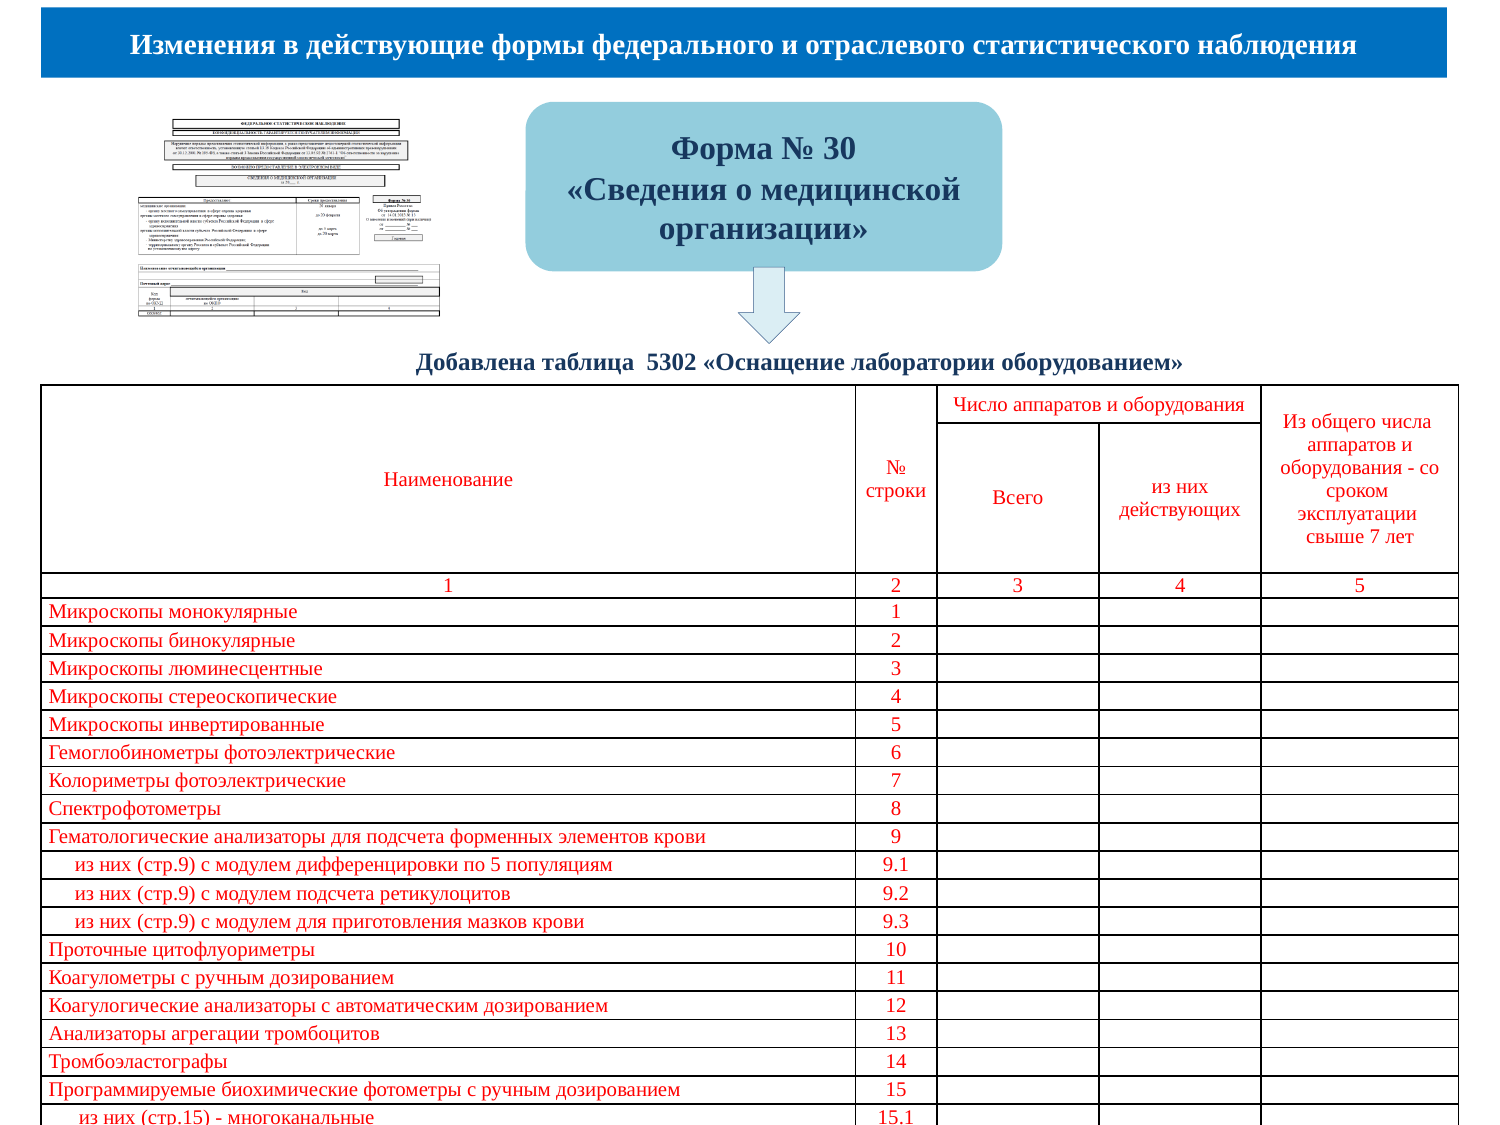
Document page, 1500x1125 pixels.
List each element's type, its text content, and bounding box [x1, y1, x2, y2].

table_cell 9 [856, 824, 936, 850]
table_cell Коагулометры с ручным дозированием [42, 964, 855, 990]
text_box Форма № 30 «Сведения о медицинской организации» [523, 99, 1005, 274]
table_cell [1100, 880, 1260, 906]
table_cell Проточные цитофлуориметры [42, 936, 855, 962]
table_cell [1262, 1048, 1458, 1075]
table_cell Всего [938, 424, 1098, 572]
table_cell [938, 627, 1098, 653]
table_cell из них (стр.9) с модулем дифференцировки по 5 популяциям [42, 852, 855, 878]
table_cell [1100, 964, 1260, 990]
table_cell 9.3 [856, 908, 936, 934]
table_cell [938, 964, 1098, 990]
text_box Добавлена таблица 5302 «Оснащение лаборатории оборудованием» [159, 338, 1447, 383]
table_cell [938, 711, 1098, 737]
table_cell [1100, 1020, 1260, 1047]
table_header № строки [856, 386, 936, 572]
table_cell из них (стр.15) - многоканальные [42, 1105, 855, 1125]
table_cell [1100, 795, 1260, 822]
table_cell [1262, 767, 1458, 794]
table_header Из общего числа аппаратов и оборудования - со сроком эксплуатации свыше 7 лет [1262, 386, 1458, 572]
table_cell из них (стр.9) с модулем для приготовления мазков крови [42, 908, 855, 934]
table_cell 10 [856, 936, 936, 962]
table_cell 1 [856, 599, 936, 625]
table_cell [1262, 599, 1458, 625]
table_cell 4 [856, 683, 936, 709]
table_cell [1100, 908, 1260, 934]
table_cell 2 [856, 627, 936, 653]
table_cell [1100, 683, 1260, 709]
table_cell [1100, 655, 1260, 681]
text_box Изменения в действующие формы федерального и отраслевого статистического наблюдения [39, 5, 1449, 80]
table_cell [1100, 1077, 1260, 1103]
table_cell [1262, 824, 1458, 850]
table_cell Спектрофотометры [42, 795, 855, 822]
table_cell [1100, 1048, 1260, 1075]
table_cell из них (стр.9) с модулем подсчета ретикулоцитов [42, 880, 855, 906]
text_box [736, 265, 803, 338]
table_cell 1 [42, 574, 855, 597]
table_cell [938, 1105, 1098, 1125]
table_cell 3 [856, 655, 936, 681]
table_cell [1100, 992, 1260, 1019]
table_cell 14 [856, 1048, 936, 1075]
table_cell [938, 1077, 1098, 1103]
table_cell [1100, 824, 1260, 850]
table_cell Коагулогические анализаторы с автоматическим дозированием [42, 992, 855, 1019]
table_cell [1100, 767, 1260, 794]
table_cell [938, 936, 1098, 962]
table_cell [1262, 627, 1458, 653]
table_cell [1262, 852, 1458, 878]
table_cell [938, 880, 1098, 906]
table_cell [938, 1048, 1098, 1075]
table_cell [938, 599, 1098, 625]
table_cell [1262, 739, 1458, 766]
table_cell [938, 992, 1098, 1019]
table_cell [1100, 1105, 1260, 1125]
table_cell [1100, 852, 1260, 878]
table_cell [1262, 711, 1458, 737]
table_cell Тромбоэластографы [42, 1048, 855, 1075]
table_cell из них действующих [1100, 424, 1260, 572]
table_cell [1100, 739, 1260, 766]
table_cell [938, 1020, 1098, 1047]
table_cell [938, 767, 1098, 794]
table_cell Микроскопы люминесцентные [42, 655, 855, 681]
table_cell Программируемые биохимические фотометры с ручным дозированием [42, 1077, 855, 1103]
table_cell [938, 852, 1098, 878]
table_cell Колориметры фотоэлектрические [42, 767, 855, 794]
table_cell 8 [856, 795, 936, 822]
table_cell [938, 655, 1098, 681]
table_cell Гемоглобинометры фотоэлектрические [42, 739, 855, 766]
table_cell [938, 824, 1098, 850]
table_cell 4 [1100, 574, 1260, 597]
table_cell 9.2 [856, 880, 936, 906]
picture [123, 101, 451, 330]
table_cell 15 [856, 1077, 936, 1103]
table_cell Гематологические анализаторы для подсчета форменных элементов крови [42, 824, 855, 850]
table_cell 13 [856, 1020, 936, 1047]
table_header Наименование [42, 386, 855, 572]
table_cell [1100, 936, 1260, 962]
table_cell [1262, 1105, 1458, 1125]
table_cell 5 [856, 711, 936, 737]
table_cell [1262, 1077, 1458, 1103]
table_cell 7 [856, 767, 936, 794]
table_cell 2 [856, 574, 936, 597]
table_cell [1100, 711, 1260, 737]
table_cell [1262, 964, 1458, 990]
table_cell Микроскопы монокулярные [42, 599, 855, 625]
table_cell [1262, 655, 1458, 681]
table_cell [1262, 880, 1458, 906]
table_cell Микроскопы бинокулярные [42, 627, 855, 653]
table_header Число аппаратов и оборудования [938, 386, 1260, 422]
table_cell [1262, 936, 1458, 962]
table_cell Микроскопы стереоскопические [42, 683, 855, 709]
table_cell [1262, 683, 1458, 709]
table_cell [1262, 1020, 1458, 1047]
table_cell 11 [856, 964, 936, 990]
table_cell 15.1 [856, 1105, 936, 1125]
table_cell 3 [938, 574, 1098, 597]
table_cell [938, 795, 1098, 822]
table_cell [1100, 627, 1260, 653]
table_cell [1262, 795, 1458, 822]
table_cell 12 [856, 992, 936, 1019]
table_cell 5 [1262, 574, 1458, 597]
table_cell 6 [856, 739, 936, 766]
table_cell [1262, 908, 1458, 934]
table_cell 9.1 [856, 852, 936, 878]
table_cell Микроскопы инвертированные [42, 711, 855, 737]
table_cell [938, 739, 1098, 766]
table_cell [1262, 992, 1458, 1019]
table_cell [1100, 599, 1260, 625]
table_cell [938, 908, 1098, 934]
table_cell Анализаторы агрегации тромбоцитов [42, 1020, 855, 1047]
table_cell [938, 683, 1098, 709]
